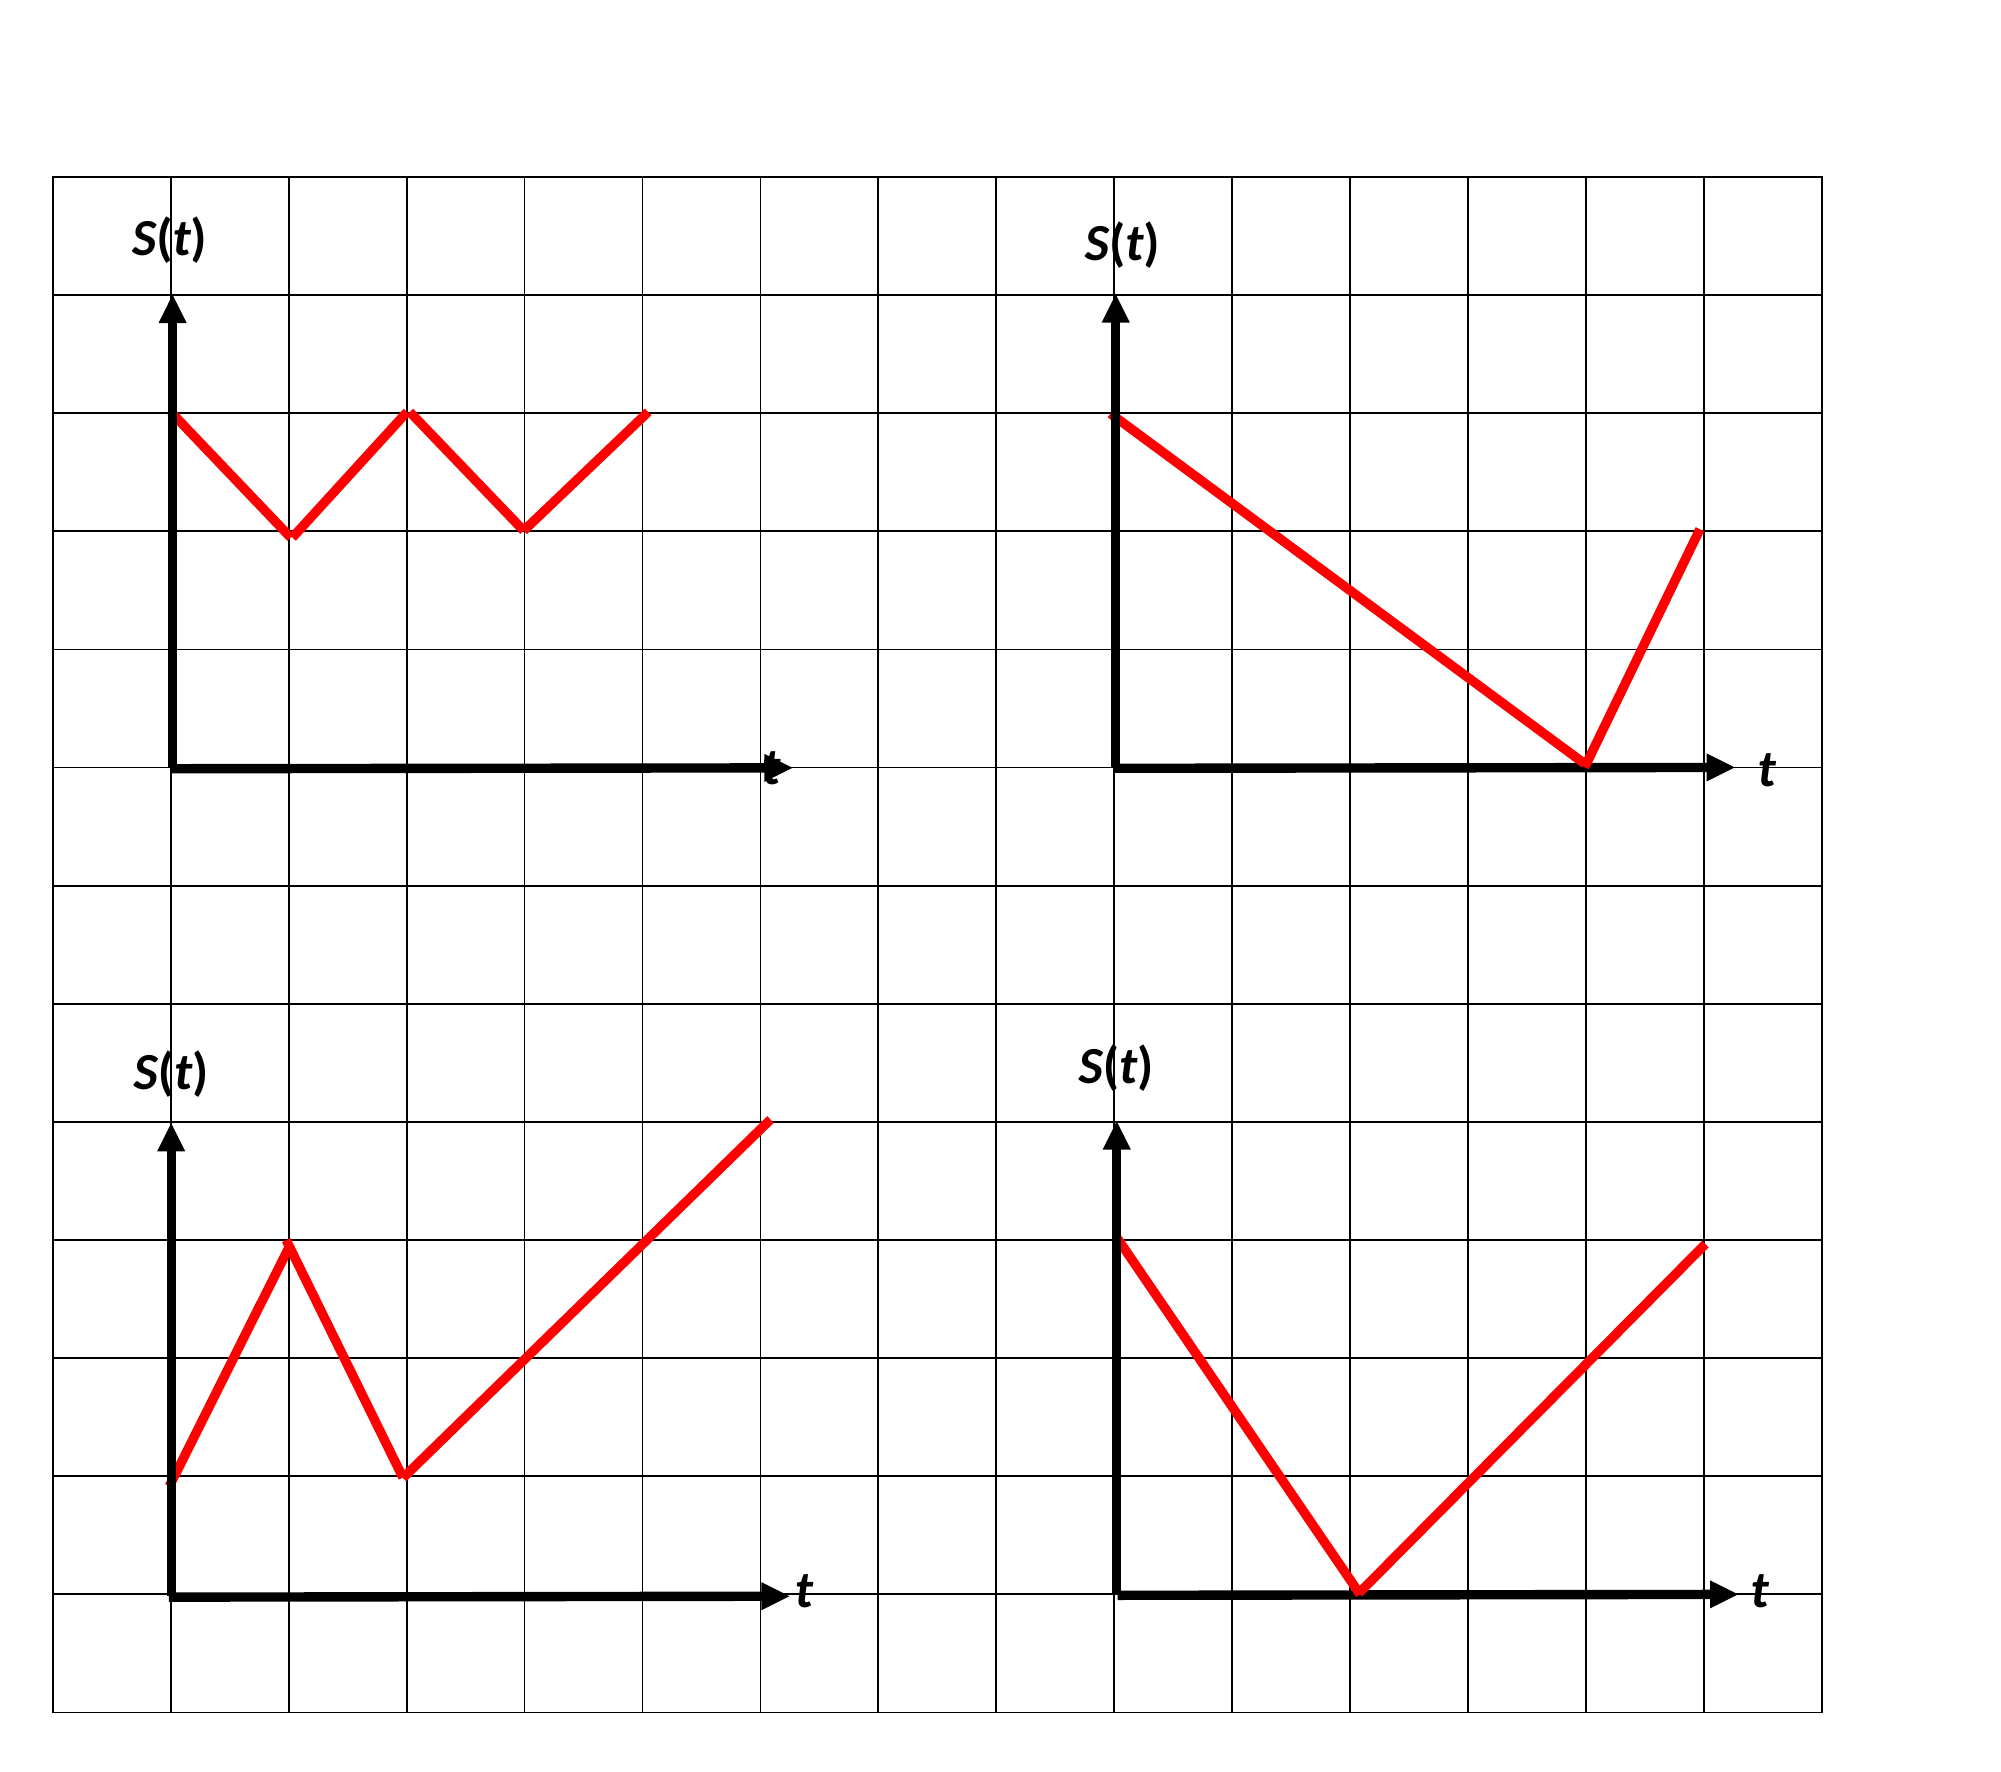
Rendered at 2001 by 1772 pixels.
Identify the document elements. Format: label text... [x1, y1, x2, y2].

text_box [523, 411, 649, 531]
text_box S(t) [1063, 1024, 1169, 1102]
table_cell [997, 650, 1111, 767]
table_cell [1119, 1123, 1231, 1236]
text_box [1110, 413, 1115, 764]
table_cell [879, 1123, 995, 1239]
table_cell [408, 532, 524, 649]
table_cell [290, 1602, 406, 1712]
text_box t [747, 724, 796, 802]
table_cell [879, 887, 995, 1003]
table_cell [879, 768, 995, 885]
table_cell [54, 532, 168, 649]
table_cell [525, 1602, 642, 1712]
table_cell [408, 650, 524, 763]
table_cell [879, 1595, 995, 1712]
table_cell [1705, 532, 1821, 649]
table_cell [290, 1123, 402, 1239]
table_cell [997, 1123, 1113, 1239]
table_header [408, 178, 524, 294]
table_header [997, 178, 1113, 294]
table_cell [1351, 1600, 1467, 1712]
table_cell [879, 650, 995, 767]
text_box S(t) [118, 1030, 224, 1108]
table_cell [1587, 1600, 1703, 1712]
table_cell [1469, 887, 1585, 1003]
table_cell [649, 414, 760, 530]
text_box t [1742, 726, 1791, 804]
table_cell [408, 1005, 524, 1119]
table_header [1705, 178, 1821, 294]
table_cell [54, 1359, 167, 1475]
table_cell [525, 773, 642, 885]
table_cell [408, 1602, 524, 1712]
table_header [290, 178, 406, 294]
table_header [761, 178, 877, 294]
table_cell [172, 1123, 288, 1239]
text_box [1116, 413, 1585, 764]
text_box t [1735, 1547, 1784, 1626]
table_cell [1233, 1600, 1349, 1712]
table_cell [525, 296, 642, 411]
table_header [643, 178, 760, 294]
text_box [1584, 529, 1700, 768]
table_cell [1233, 1005, 1349, 1121]
table_cell [54, 414, 168, 530]
table_cell [1115, 887, 1231, 1003]
table_header [1587, 178, 1703, 294]
table_cell [1587, 414, 1703, 530]
table_cell [408, 1478, 524, 1592]
table_cell [290, 1005, 406, 1121]
text_box S(t) [1070, 200, 1175, 278]
table_cell [525, 650, 642, 763]
table_cell [761, 1005, 877, 1121]
table_cell [1705, 1241, 1821, 1357]
table_header [1115, 178, 1231, 294]
table_cell [997, 532, 1110, 649]
table_cell [1705, 650, 1821, 767]
table_cell [1469, 296, 1585, 412]
table_cell [172, 1602, 288, 1712]
table_cell [761, 650, 877, 767]
table_cell [1469, 773, 1585, 885]
table_cell [290, 296, 406, 412]
table_cell [643, 1601, 760, 1712]
table_cell [1469, 1005, 1585, 1121]
table_cell [54, 1241, 167, 1357]
table_cell [1705, 1595, 1821, 1712]
table_cell [54, 1477, 167, 1593]
table_cell [290, 774, 406, 885]
table_cell [525, 887, 642, 1003]
table_cell [1469, 1123, 1585, 1239]
table_cell [761, 1595, 877, 1712]
table_cell [54, 887, 170, 1003]
table_cell [771, 1123, 877, 1239]
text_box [409, 411, 523, 531]
table_cell [879, 296, 995, 412]
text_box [173, 411, 291, 538]
table_cell [1115, 1005, 1231, 1121]
table_cell [997, 768, 1113, 885]
table_header [1469, 178, 1585, 294]
table_cell [761, 414, 877, 530]
table_cell [1705, 1123, 1821, 1239]
table_cell [1233, 296, 1349, 412]
table_header [172, 178, 288, 294]
table_cell [1587, 1123, 1703, 1239]
table_cell [177, 538, 288, 649]
table_cell [172, 774, 288, 885]
table_cell [1233, 1123, 1349, 1236]
table_cell [1118, 296, 1231, 412]
table_cell [997, 887, 1113, 1003]
table_cell [761, 296, 877, 412]
table_cell [1706, 1477, 1821, 1593]
table_cell [761, 768, 877, 885]
table_cell [997, 1477, 1112, 1593]
table_cell [761, 887, 877, 1003]
table_cell [879, 1241, 995, 1357]
table_cell [1705, 768, 1821, 885]
table_header [525, 178, 642, 294]
table_cell [643, 650, 760, 763]
table_cell [771, 1359, 877, 1475]
table_cell [290, 887, 406, 1003]
table_cell [408, 296, 524, 412]
table_cell [771, 1241, 877, 1357]
text_box t [780, 1547, 828, 1626]
table_cell [172, 887, 288, 1003]
table_cell [1351, 1123, 1467, 1239]
table_cell [997, 1241, 1112, 1357]
table_cell [643, 532, 760, 649]
table_cell [879, 1359, 995, 1475]
table_cell [1705, 1005, 1821, 1121]
table_cell [54, 650, 168, 767]
table_cell [174, 296, 288, 411]
table_cell [879, 414, 995, 530]
table_cell [525, 1478, 642, 1591]
table_cell [643, 1005, 760, 1119]
table_cell [997, 1359, 1112, 1475]
table_cell [643, 773, 760, 885]
text_box S(t) [117, 195, 222, 274]
table_cell [1469, 1600, 1585, 1712]
table_cell [1587, 887, 1703, 1003]
table_cell [1587, 773, 1703, 885]
table_cell [1115, 1595, 1231, 1712]
table_cell [1587, 1005, 1703, 1121]
table_cell [761, 1477, 877, 1593]
table_cell [54, 1595, 170, 1712]
table_cell [1705, 414, 1821, 530]
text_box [1115, 1236, 1361, 1595]
table_cell [408, 773, 524, 885]
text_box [172, 1243, 291, 1487]
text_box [1358, 1244, 1706, 1594]
table_cell [1351, 1005, 1467, 1121]
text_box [286, 1240, 403, 1478]
table_cell [1351, 773, 1467, 885]
table_cell [761, 532, 877, 649]
table_cell [525, 532, 642, 649]
table_cell [1705, 887, 1821, 1003]
table_cell [1705, 296, 1821, 412]
table_cell [54, 1123, 170, 1239]
table_cell [176, 1487, 288, 1592]
table_header [1233, 178, 1349, 294]
table_cell [879, 1005, 995, 1121]
table_cell [1706, 1359, 1821, 1475]
table_cell [643, 1478, 760, 1591]
table_cell [643, 887, 760, 1003]
table_cell [879, 1477, 995, 1593]
table_cell [1233, 773, 1349, 885]
table_cell [54, 1005, 170, 1121]
table_cell [408, 887, 524, 1003]
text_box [292, 411, 407, 538]
table_cell [997, 296, 1113, 412]
table_header [54, 178, 170, 294]
table_cell [1351, 887, 1467, 1003]
table_cell [290, 1478, 406, 1592]
table_cell [1351, 296, 1467, 412]
table_cell [290, 538, 406, 649]
table_cell [172, 1005, 288, 1121]
table_cell [997, 1005, 1113, 1121]
table_cell [290, 650, 406, 763]
table_header [879, 178, 995, 294]
table_cell [997, 414, 1110, 530]
table_cell [879, 532, 995, 649]
table_cell [525, 1005, 642, 1119]
table_cell [177, 650, 288, 764]
table_cell [997, 1595, 1113, 1712]
table_cell [54, 768, 170, 885]
table_cell [54, 296, 170, 412]
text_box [402, 1119, 771, 1478]
table_cell [643, 296, 760, 412]
table_cell [1233, 887, 1349, 1003]
table_header [1351, 178, 1467, 294]
table_cell [1587, 296, 1703, 412]
table_cell [1115, 773, 1231, 885]
